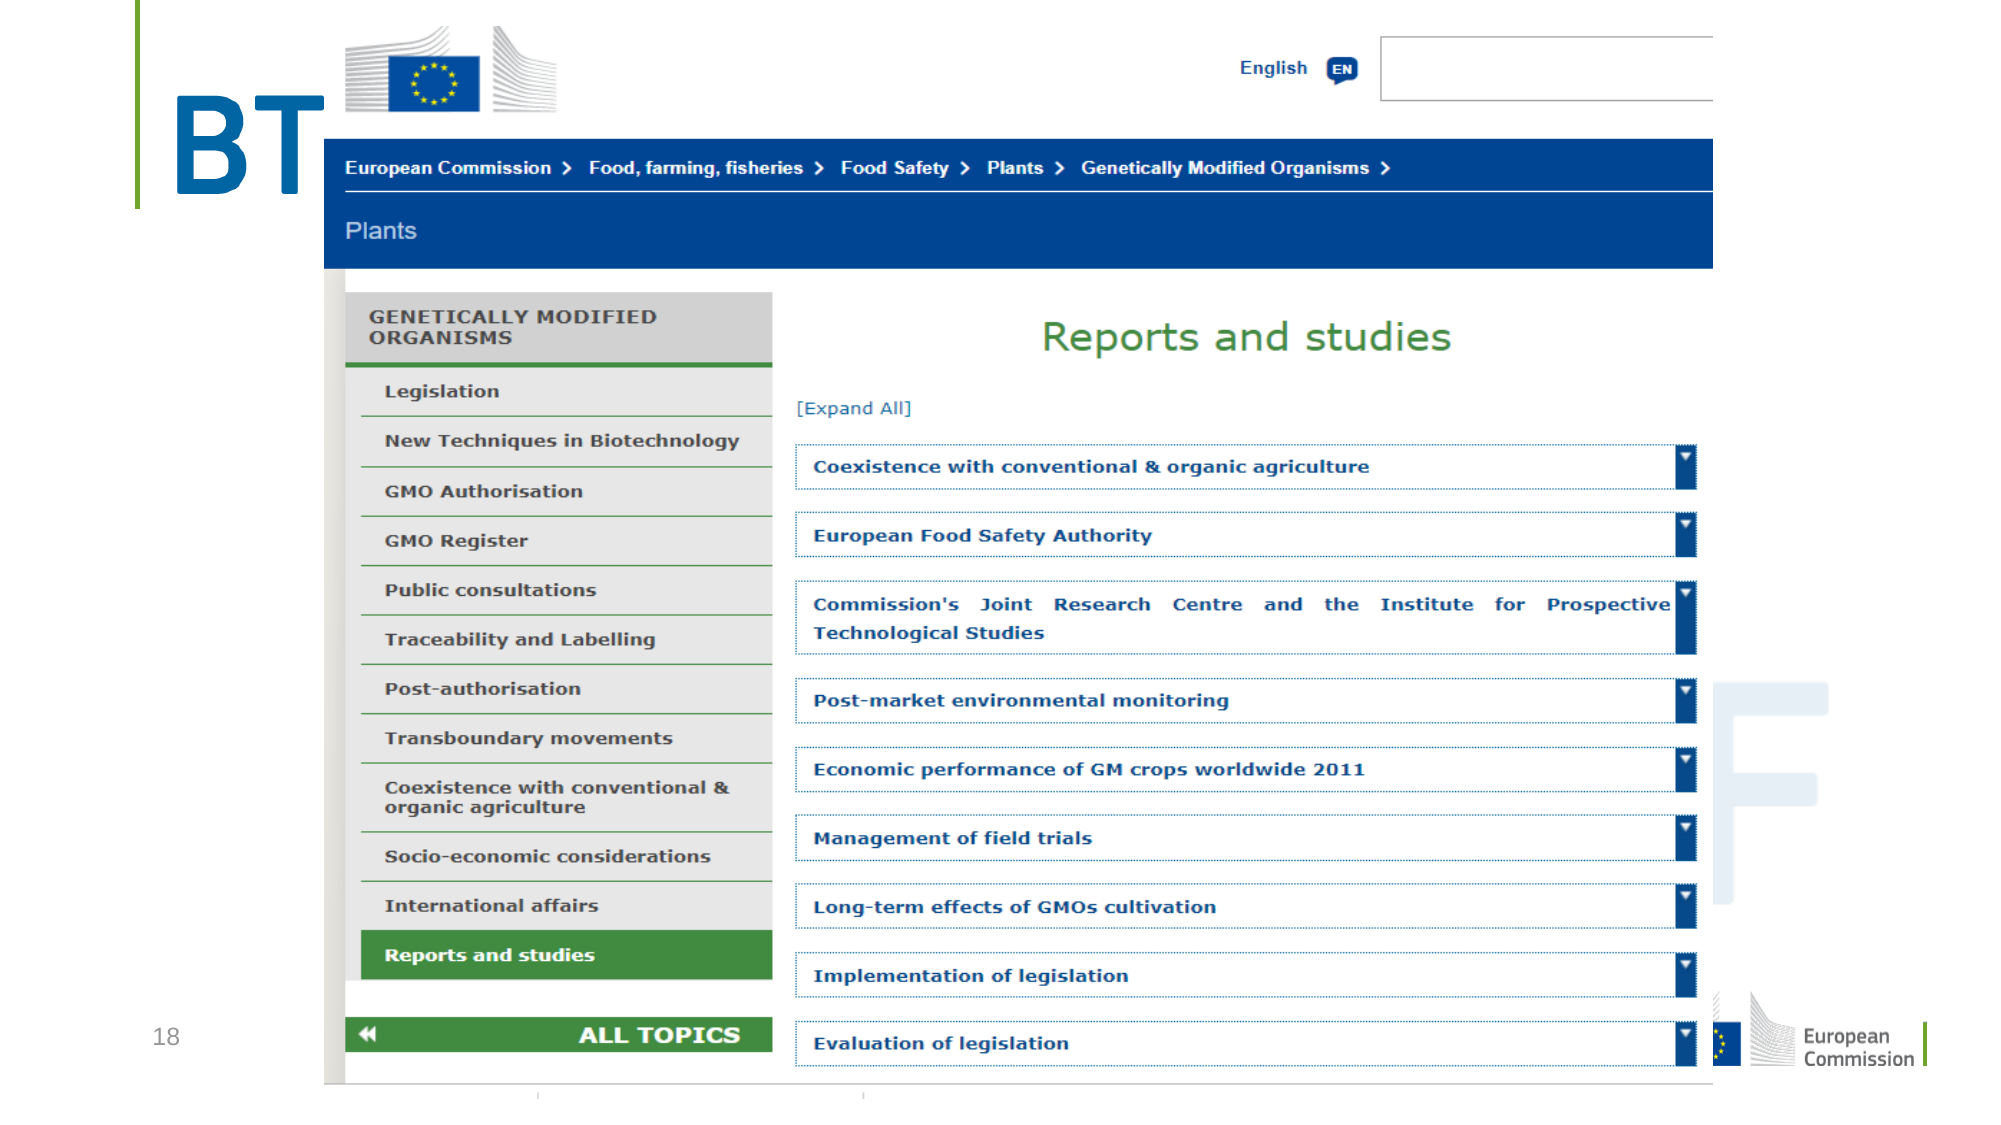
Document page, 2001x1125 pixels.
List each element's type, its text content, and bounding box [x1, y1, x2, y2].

picture [148, 26, 1927, 1099]
slide_number 18 [137, 1005, 324, 1066]
